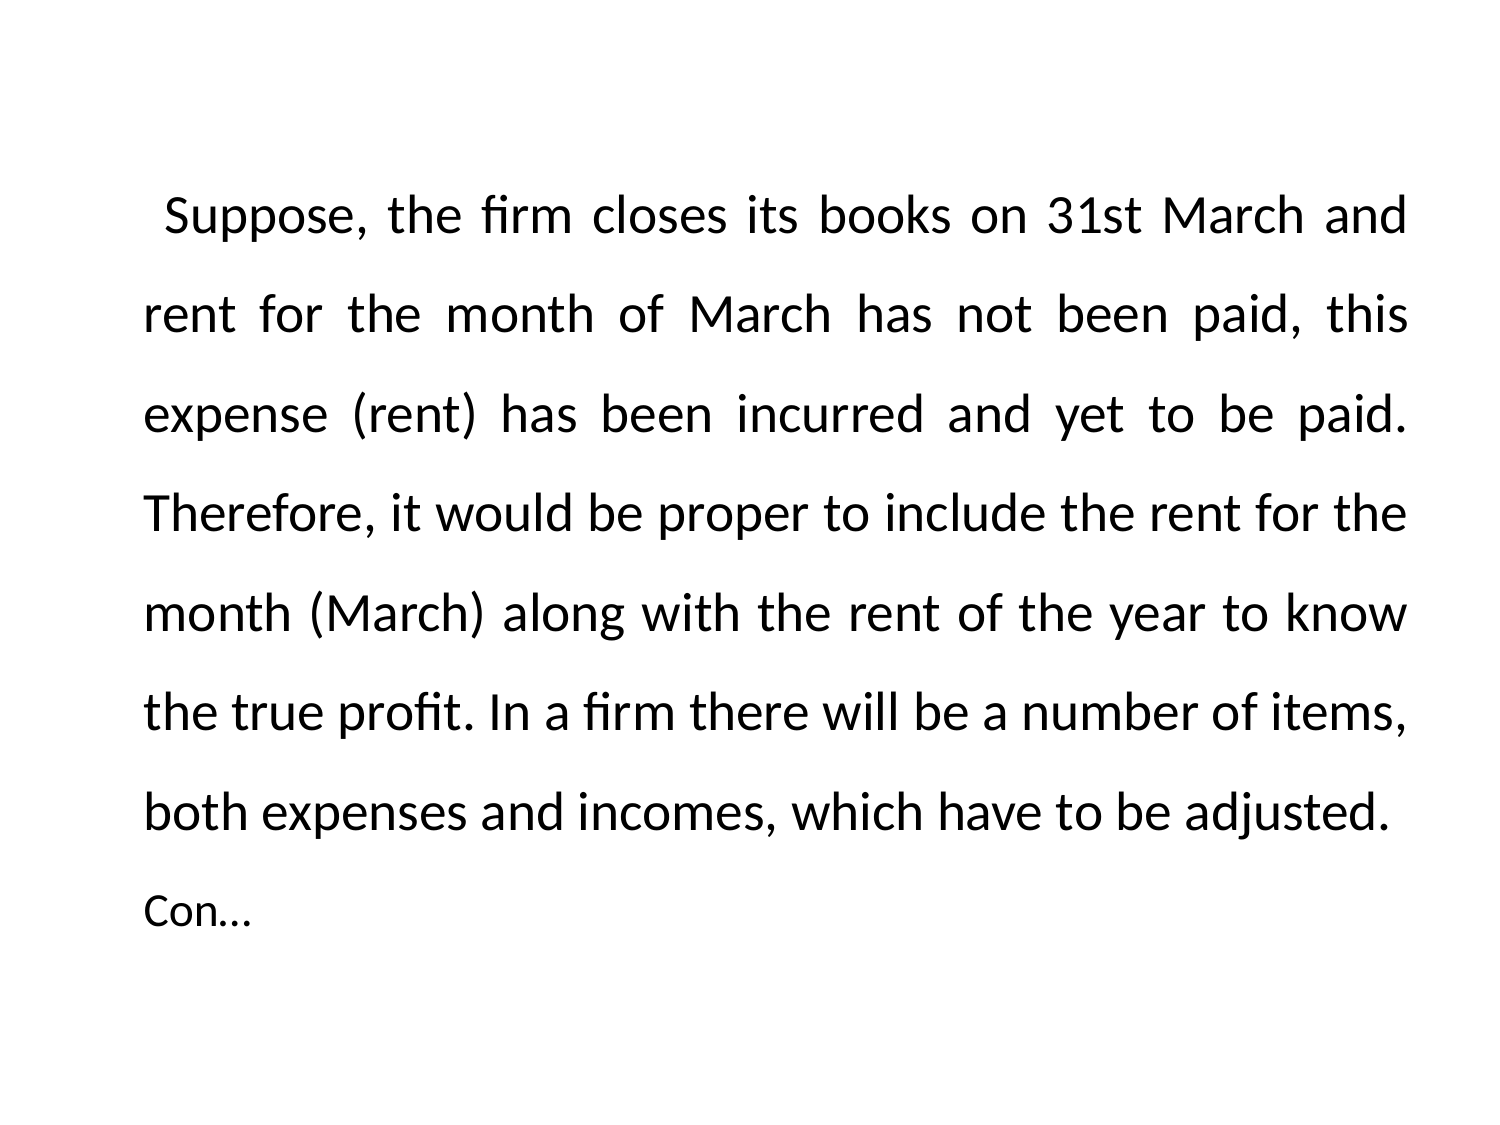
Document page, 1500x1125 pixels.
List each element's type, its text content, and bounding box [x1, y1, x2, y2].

list Suppose, the firm closes its books on 31st March and rent for the month of March has not been paid, this expense (rent) has been incurred and yet to be paid. Therefore, it would be proper to include the rent for the month (March) along with the rent of the year to know the true profit. In a firm there will be a number of items, both expenses and incomes, which have to be adjusted. Con… [75, 137, 1425, 1100]
